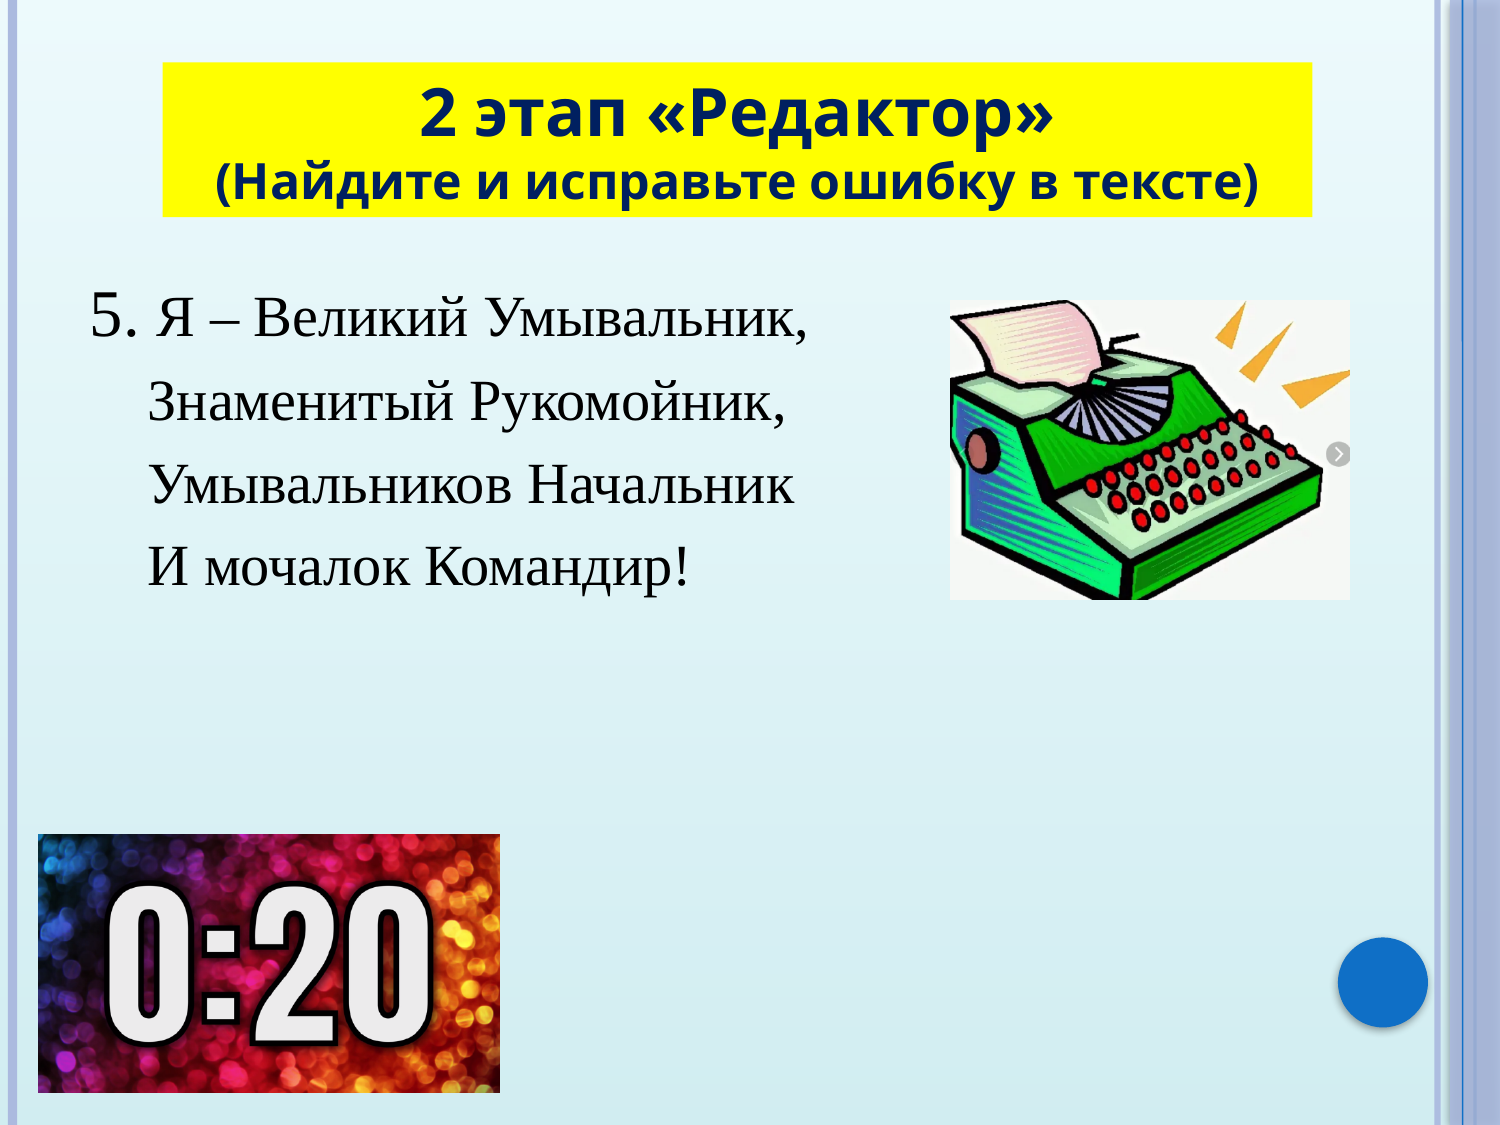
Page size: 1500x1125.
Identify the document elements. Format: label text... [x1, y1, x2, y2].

picture [949, 299, 1351, 601]
list 5. Я – Великий Умывальник, Знаменитый Рукомойник, Умывальников Начальник И мочалок Командир! [75, 262, 863, 650]
text_box 2 этап «Редактор» (Найдите и исправьте ошибку в тексте) [162, 62, 1313, 218]
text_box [36, 833, 501, 1095]
